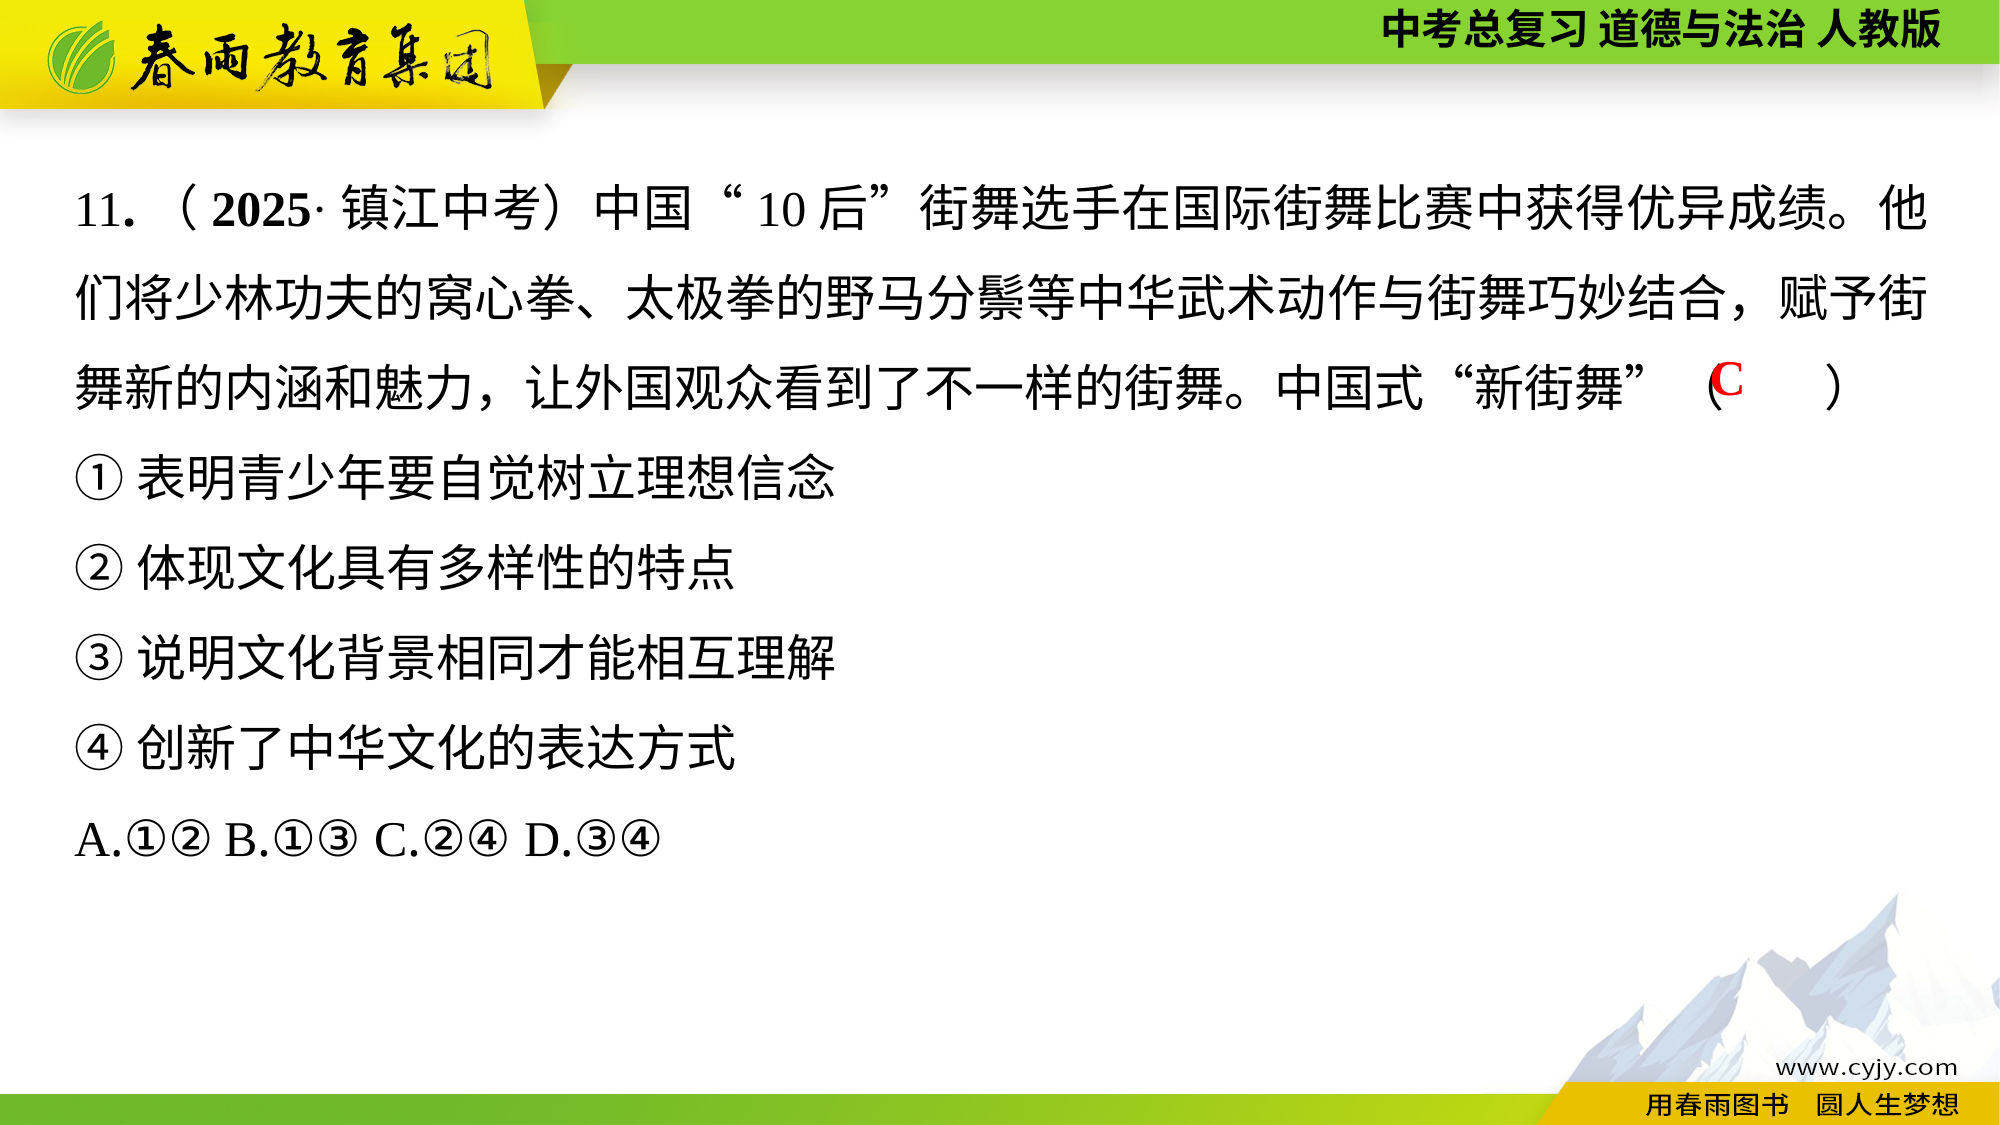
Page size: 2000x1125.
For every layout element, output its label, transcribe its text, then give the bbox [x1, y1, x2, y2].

text_box C [1694, 337, 1761, 413]
picture [0, 0, 2000, 1125]
list 11.（2025·镇江中考）中国“10后”街舞选手在国际街舞比赛中获得优异成绩。他们将少林功夫的窝心拳、太极拳的野马分鬃等中华武术动作与街舞巧妙结合，赋予街舞新的内涵和魅力，让外国观众看到了不一样的街舞。中国式“新街舞”（ ） ①表明青少年要自觉树立理想信念 ②体现文化具有多样性的特点 ③说明文化背景相同才能相互理解 ④创新了中华文化的表达方式 A.①② B.①③ C.②④ D.③④ [59, 138, 1944, 870]
